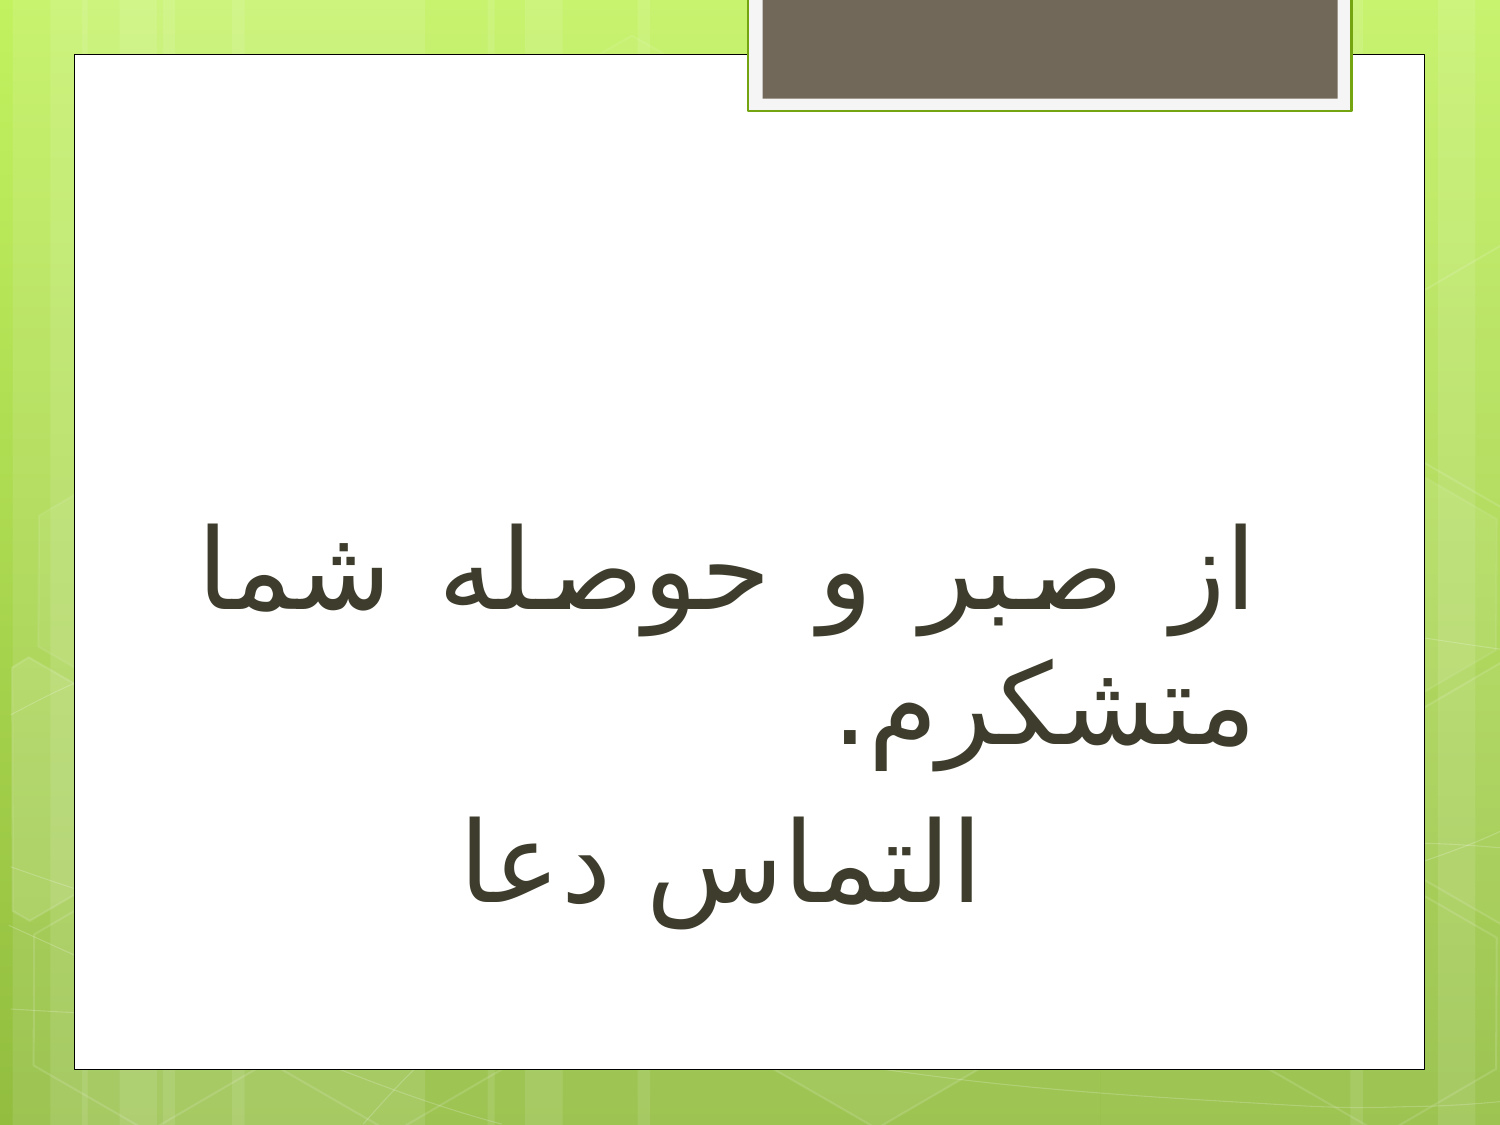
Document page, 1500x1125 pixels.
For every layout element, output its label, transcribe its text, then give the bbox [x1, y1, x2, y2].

list از صبر و حوصله شما متشکرم. التماس دعا [171, 174, 1283, 957]
